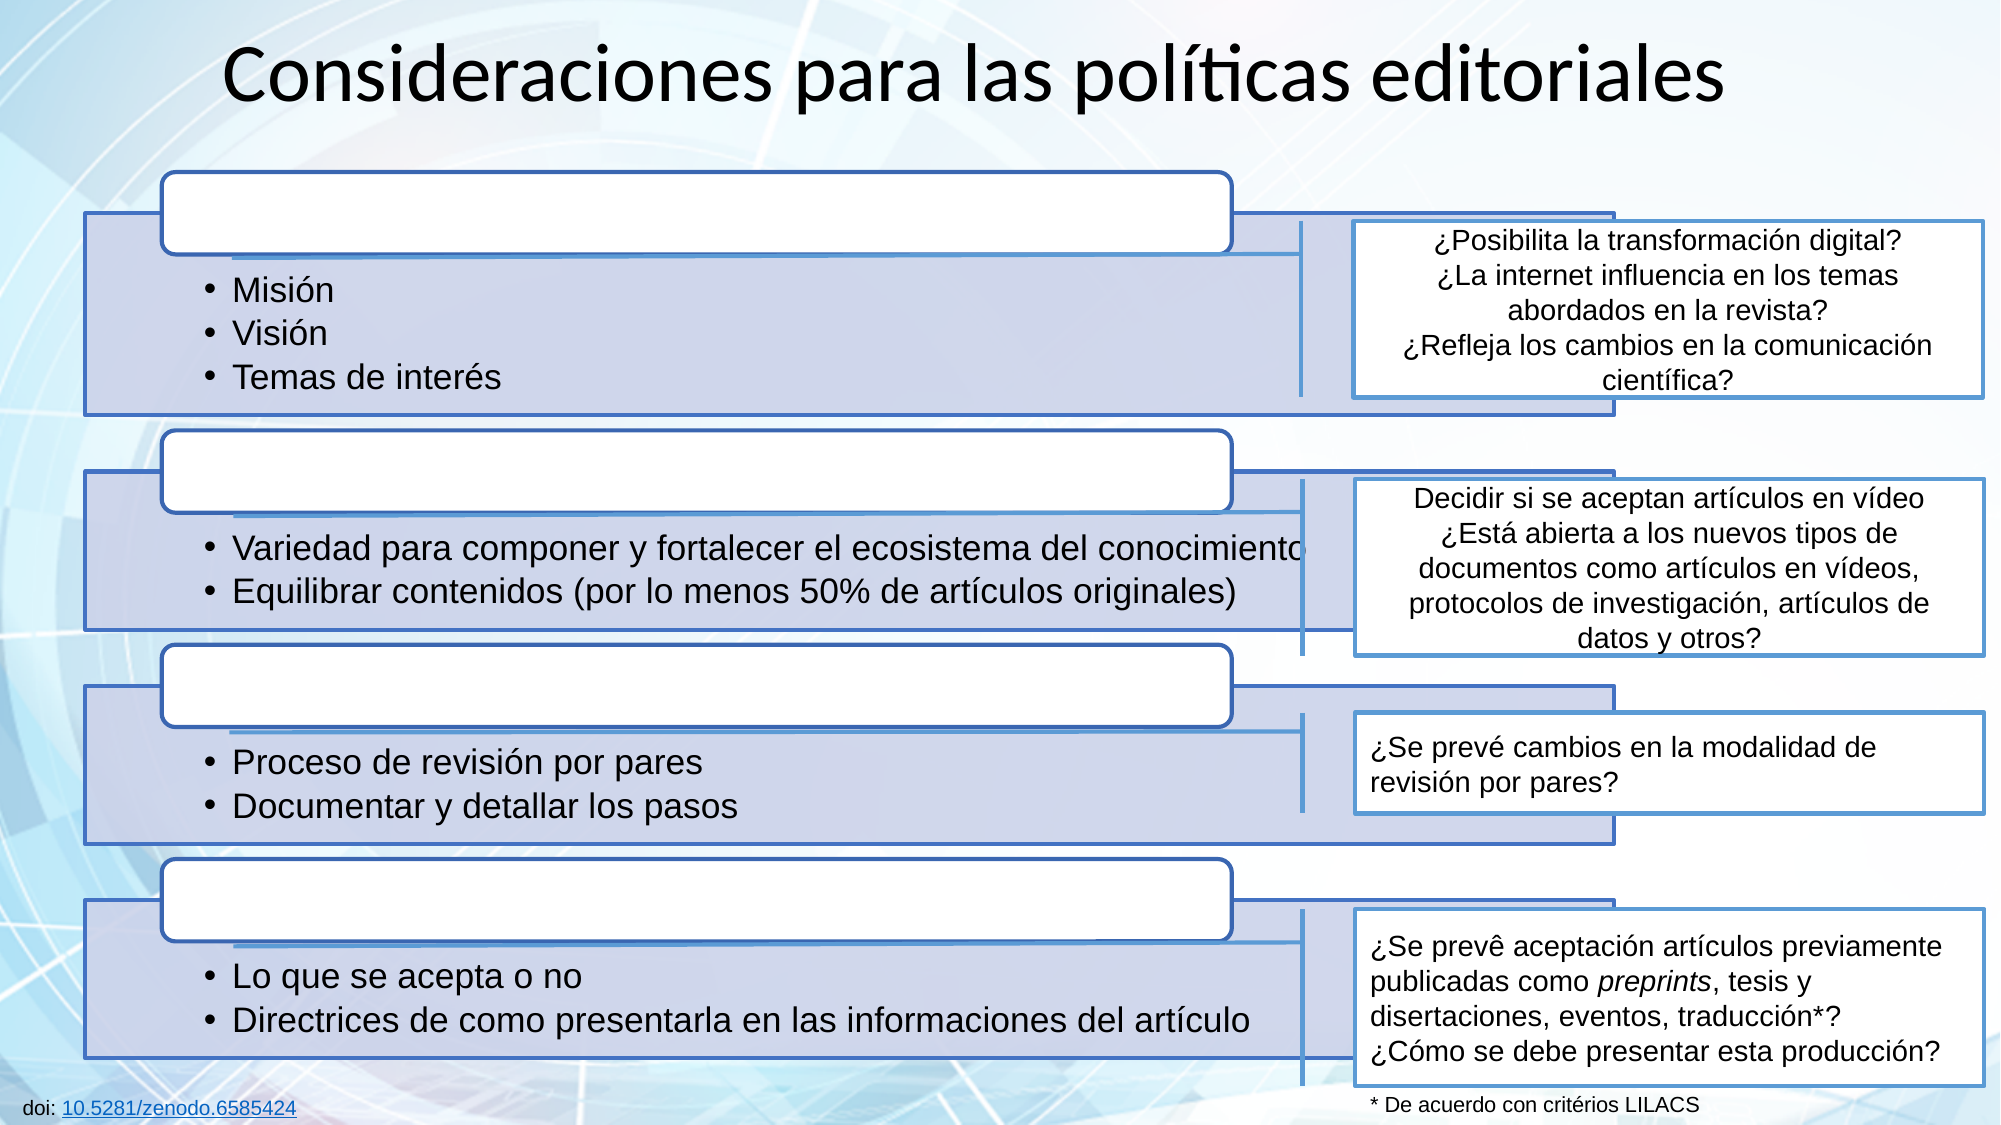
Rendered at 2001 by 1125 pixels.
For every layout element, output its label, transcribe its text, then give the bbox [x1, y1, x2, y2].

title Consideraciones para las políticas editoriales [207, 15, 1933, 134]
text_box ¿Se prevé cambios en la modalidad de revisión por pares? [1617, 712, 1985, 814]
text_box * De acuerdo con critérios LILACS [1355, 1083, 1723, 1125]
text_box Decidir si se aceptan artículos en vídeo ¿Está abierta a los nuevos tipos de documentos como artículos en vídeos, protocolos de investigación, artículos de datos y otros? [1617, 478, 1985, 656]
text_box ¿Posibilita la transformación digital? ¿La internet influencia en los temas abordados en la revista? ¿Refleja los cambios en la comunicación científica? [1617, 220, 1983, 398]
text_box ¿Se prevê aceptación artículos previamente publicadas como preprints, tesis y disertaciones, eventos, traducción*? ¿Cómo se debe presentar esta producción? [1355, 909, 1985, 1086]
text_box doi: 10.5281/zenodo.6585424 [7, 1087, 327, 1125]
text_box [85, 171, 1615, 1059]
picture [0, 0, 2001, 1125]
